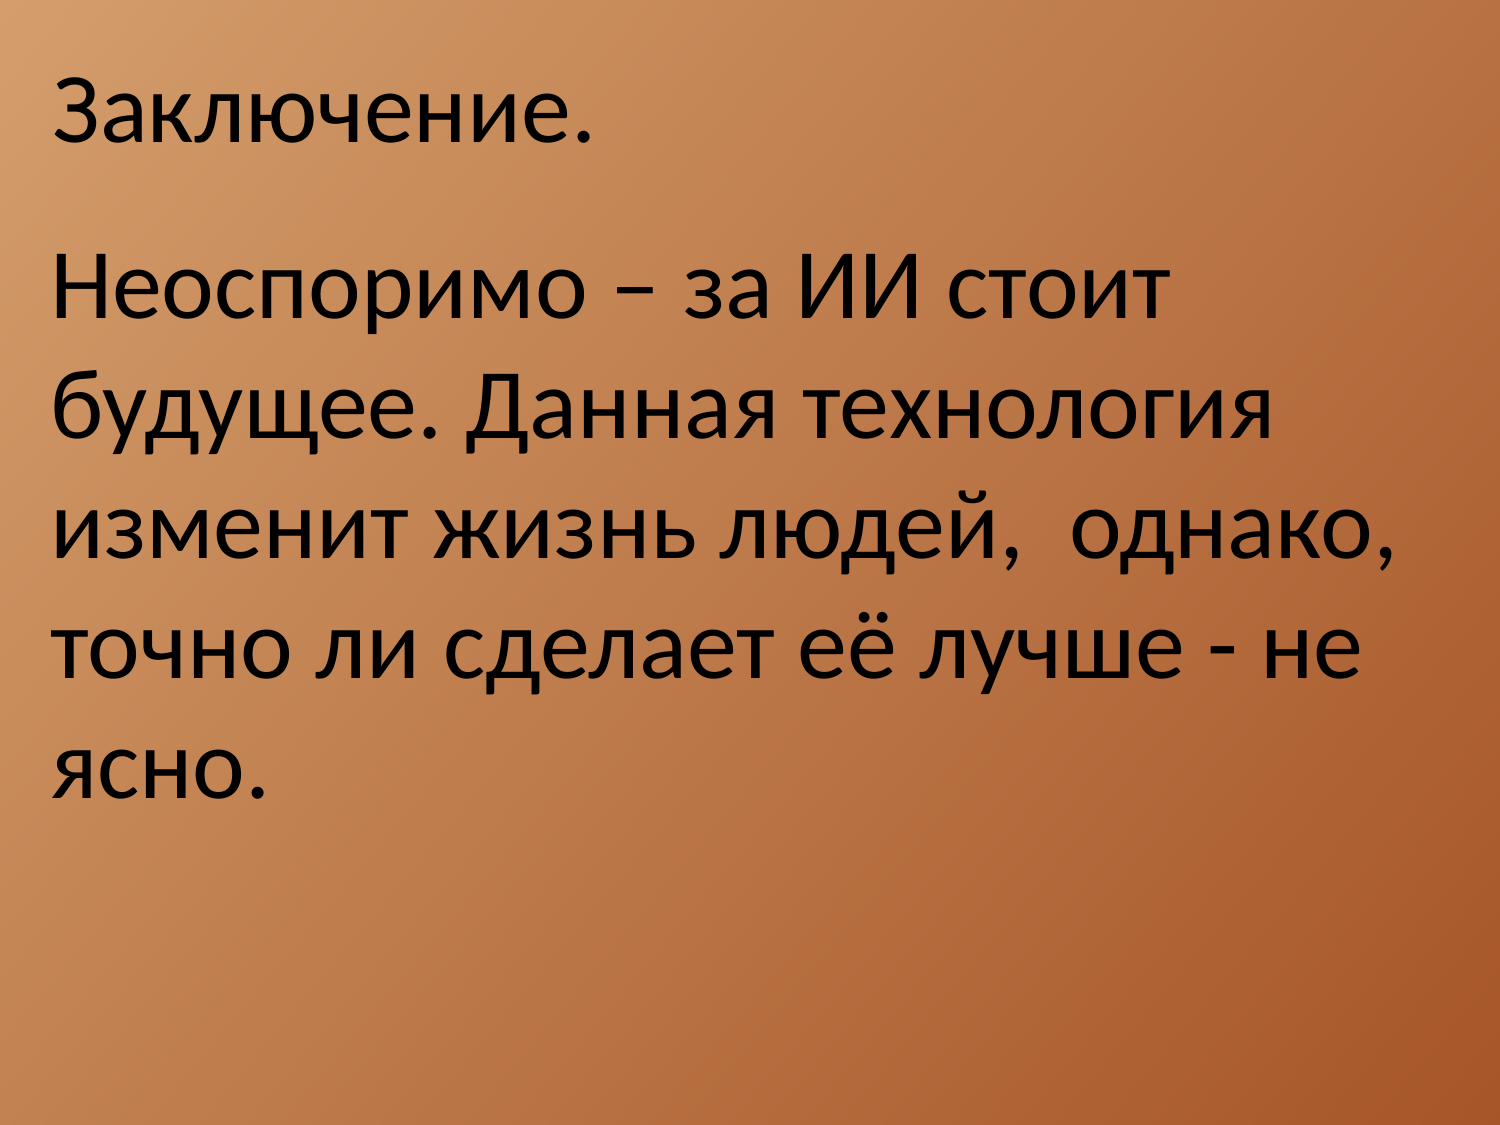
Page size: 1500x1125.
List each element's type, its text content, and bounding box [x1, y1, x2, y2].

text_box Заключение. [37, 35, 612, 170]
text_box Неоспоримо – за ИИ стоит будущее. Данная технология изменит жизнь людей, однако, точно ли сделает её лучше - не ясно. [35, 210, 1465, 826]
